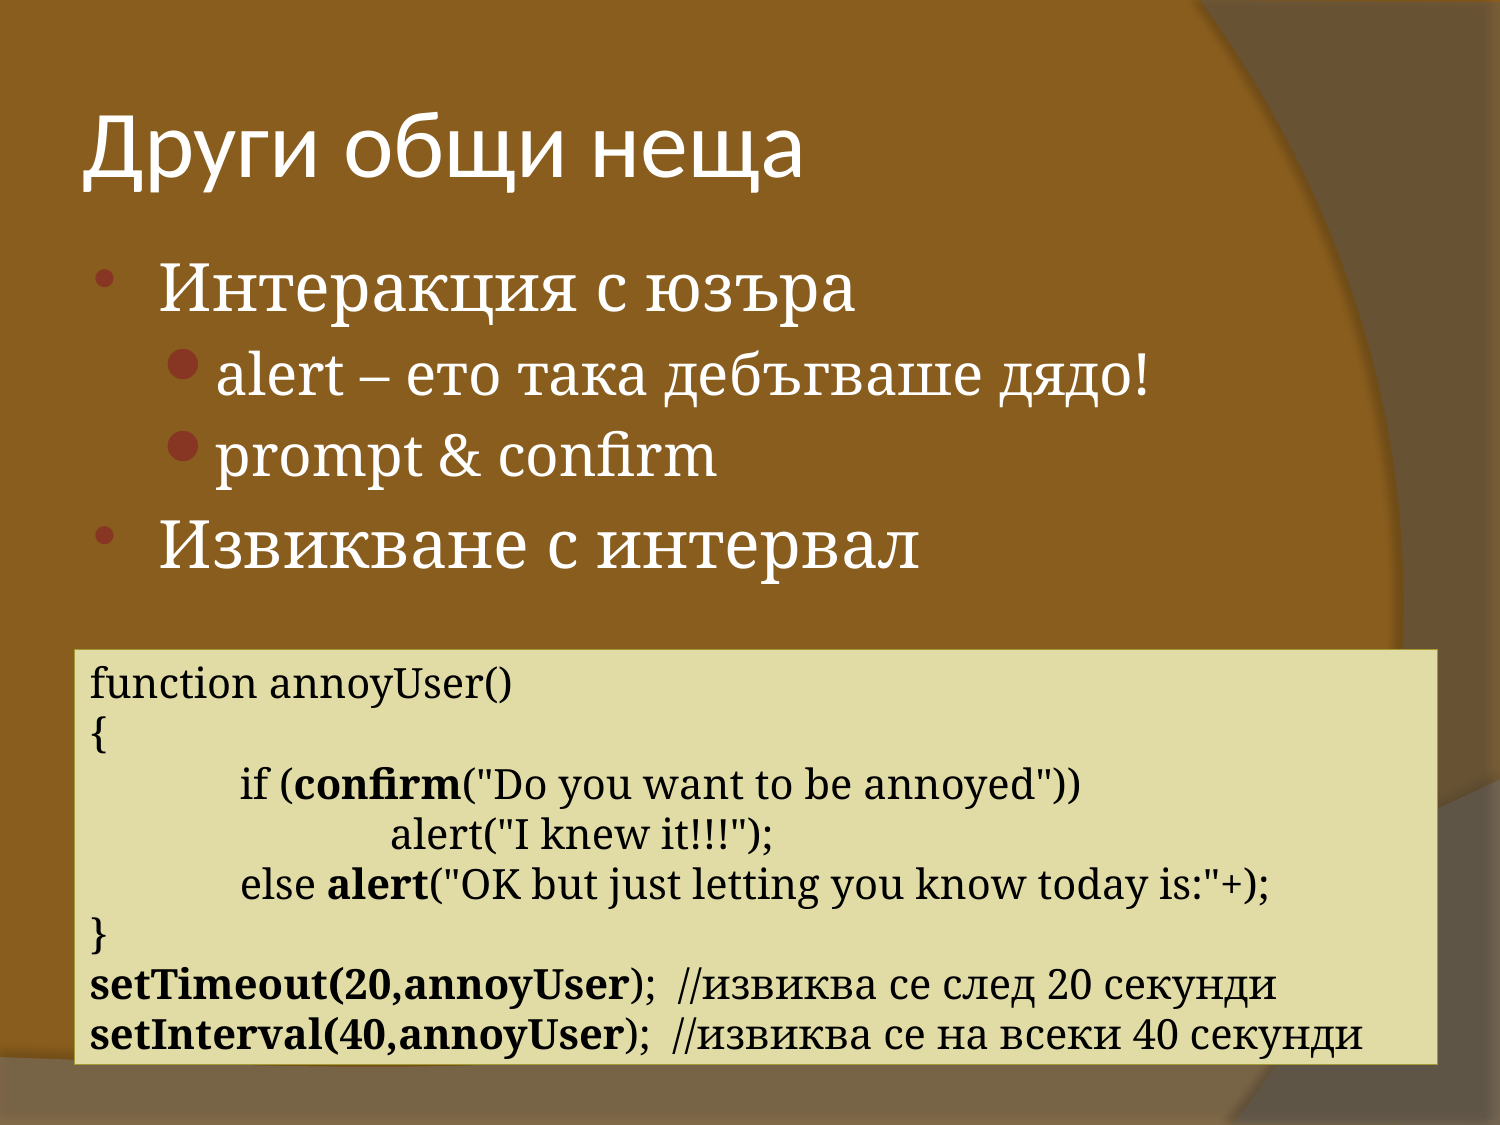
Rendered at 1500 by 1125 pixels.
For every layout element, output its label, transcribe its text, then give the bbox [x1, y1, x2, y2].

text_box function annoyUser() { if (confirm("Do you want to be annoyed")) alert("I knew it!!!"); else alert("OK but just letting you know today is:"+); } setTimeout(20,annoyUser); //извиква се след 20 секунди setInterval(40,annoyUser); //извиква се на всеки 40 секунди [74, 649, 1438, 1065]
title Други общи неща [75, 45, 1300, 233]
list Интеракция с юзъра alert – ето така дебъгваше дядо! prompt & confirm Извикване с интервал [75, 237, 1300, 649]
